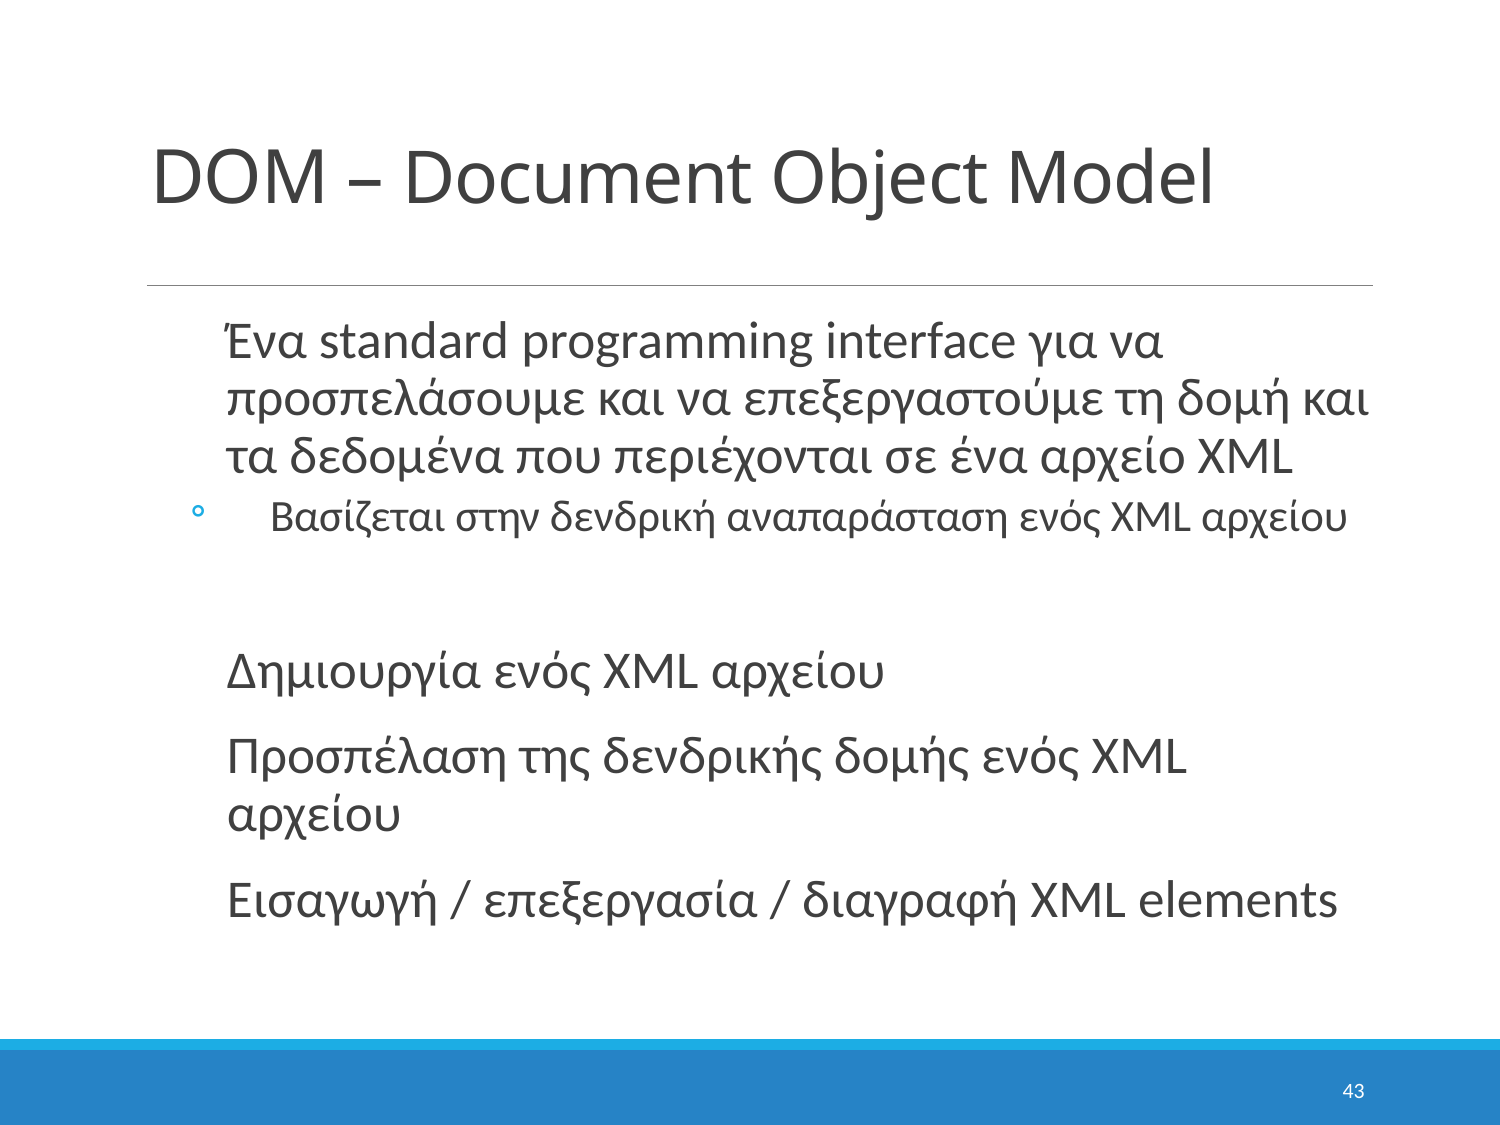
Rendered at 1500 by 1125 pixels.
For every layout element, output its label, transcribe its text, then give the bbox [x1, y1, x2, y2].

slide_number 43 [1218, 1059, 1380, 1120]
title DOM – Document Object Model [135, 43, 1373, 227]
list Ένα standard programming interface για να προσπελάσουμε και να επεξεργαστούμε τη δομή και τα δεδομένα που περιέχονται σε ένα αρχείο XML Βασίζεται στην δενδρική αναπαράσταση ενός XML αρχείου Δημιουργία ενός XML αρχείου Προσπέλαση της δενδρικής δομής ενός XML αρχείου Εισαγωγή / επεξεργασία / διαγραφή XML elements [135, 304, 1373, 1029]
